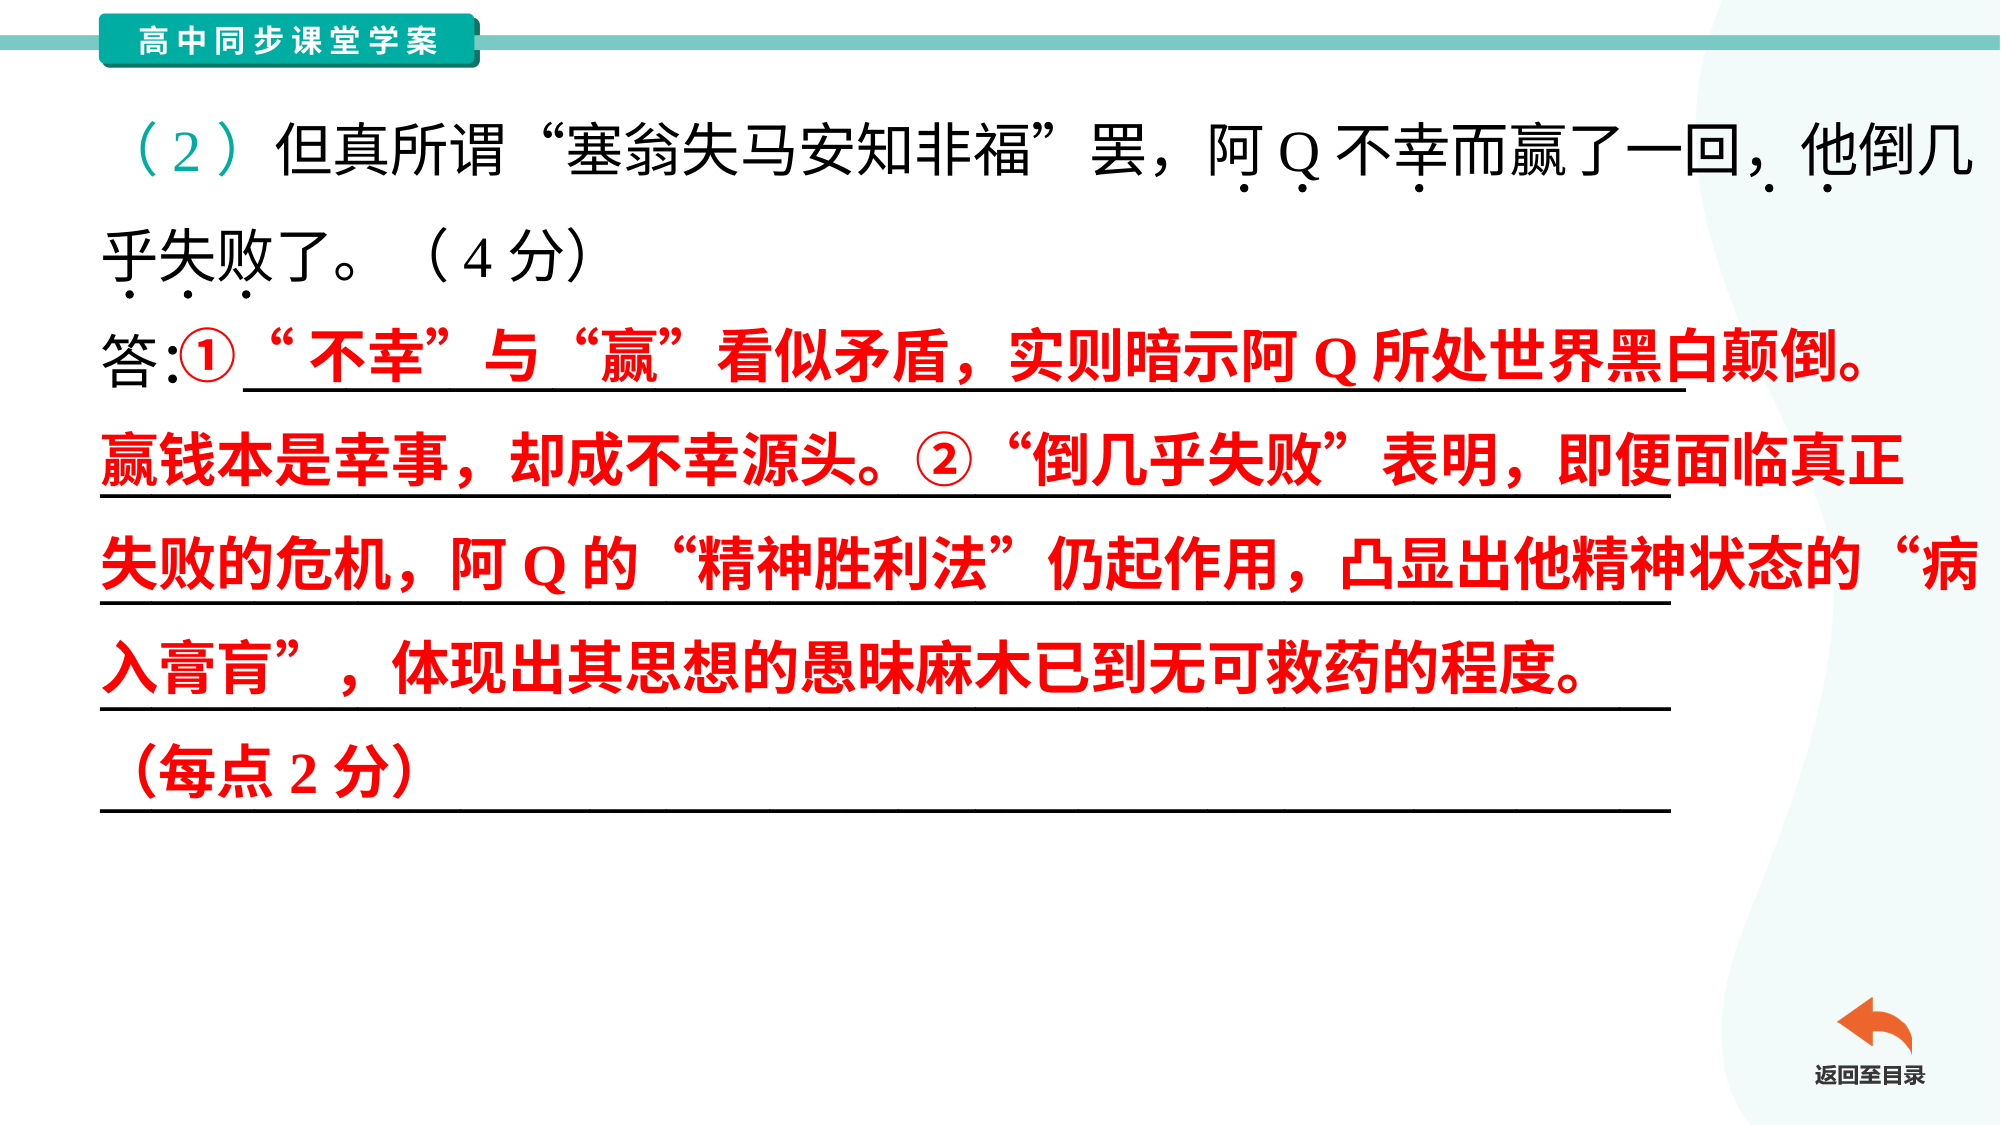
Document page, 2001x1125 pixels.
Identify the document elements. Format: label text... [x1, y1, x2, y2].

text_box [1764, 183, 1774, 193]
text_box [183, 290, 193, 299]
picture [0, 0, 2000, 1125]
text_box [1298, 183, 1307, 193]
text_box [125, 290, 134, 299]
text_box （2）但真所谓“塞翁失马安知非福”罢，阿Q不幸而赢了一回，他倒几 乎失败了。（4分） 答： ________________________________________________________ _____________________________________________________________ _____________________________________________________________ _____________________________________________________________ _____________________________________________________________ [100, 76, 1899, 284]
text_box ①“不幸”与“赢”看似矛盾，实则暗示阿Q所处世界黑白颠倒。 赢钱本是幸事，却成不幸源头。②“倒几乎失败”表明，即便面临真正 失败的危机，阿Q的“精神胜利法”仍起作用，凸显出他精神状态的“病 入膏肓”，体现出其思想的愚昧麻木已到无可救药的程度。 （每点2分） [100, 284, 1899, 794]
text_box [1823, 183, 1832, 193]
text_box [1415, 183, 1424, 193]
text_box （2）但真所谓“塞翁失马安知非福”罢，阿Q不幸而赢了一回，他倒几 乎失败了。（4分） 答： ________________________________________________________ _____________________________________________________________ _____________________________________________________________ _____________________________________________________________ _____________________________________________________________ [100, 794, 1899, 801]
text_box [1239, 183, 1249, 193]
text_box [242, 290, 251, 299]
